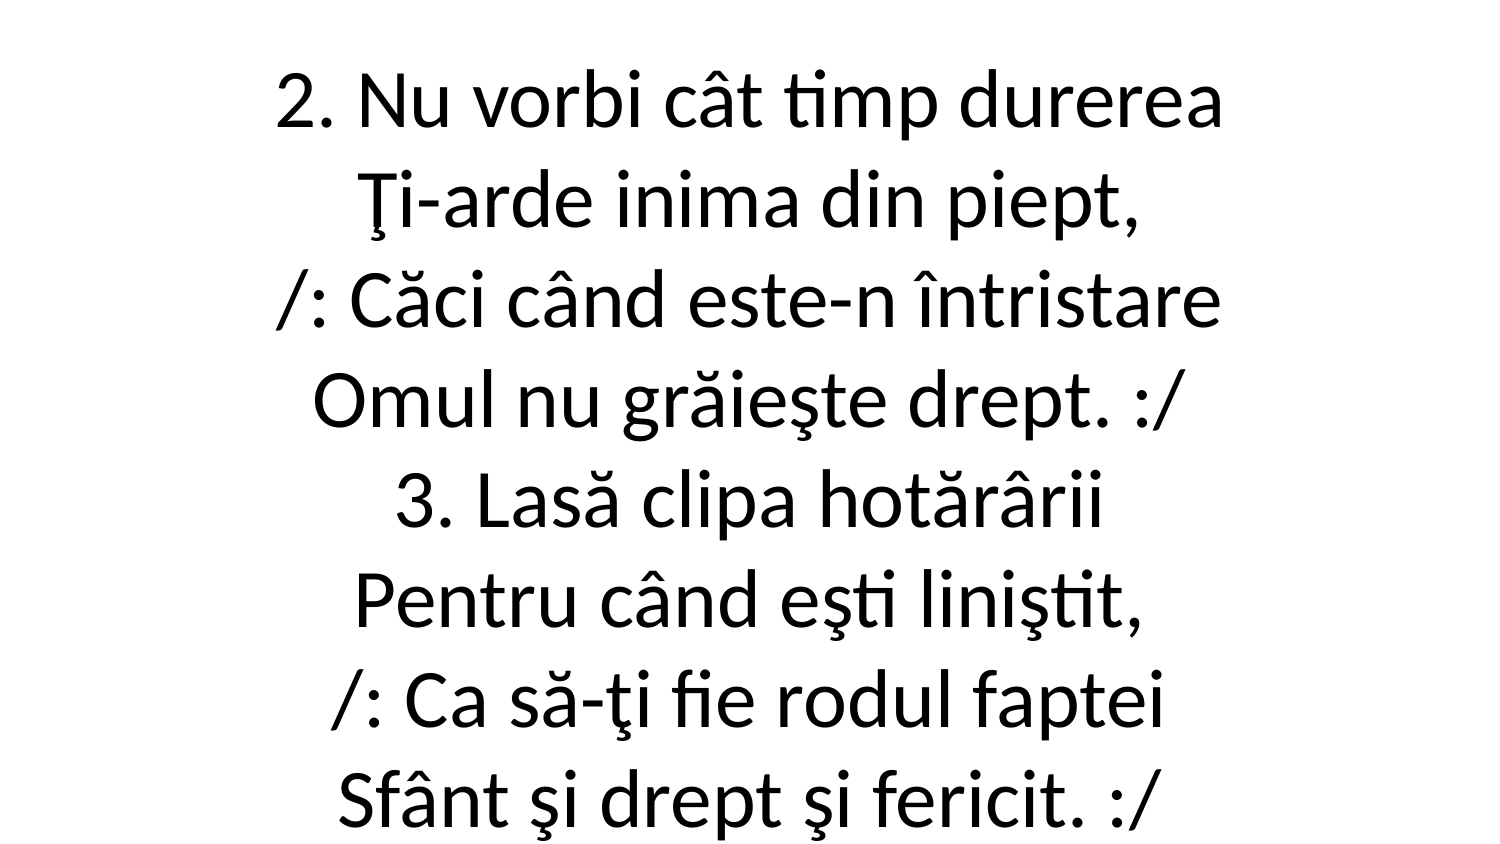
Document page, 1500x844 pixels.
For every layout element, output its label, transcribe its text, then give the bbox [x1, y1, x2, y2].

text_box 2. Nu vorbi cât timp durerea Ţi-arde inima din piept, /: Căci când este-n întristare Omul nu grăieşte drept. :/ 3. Lasă clipa hotărârii Pentru când eşti liniştit, /: Ca să-ţi fie rodul faptei Sfânt şi drept şi fericit. :/ [259, 0, 1241, 844]
